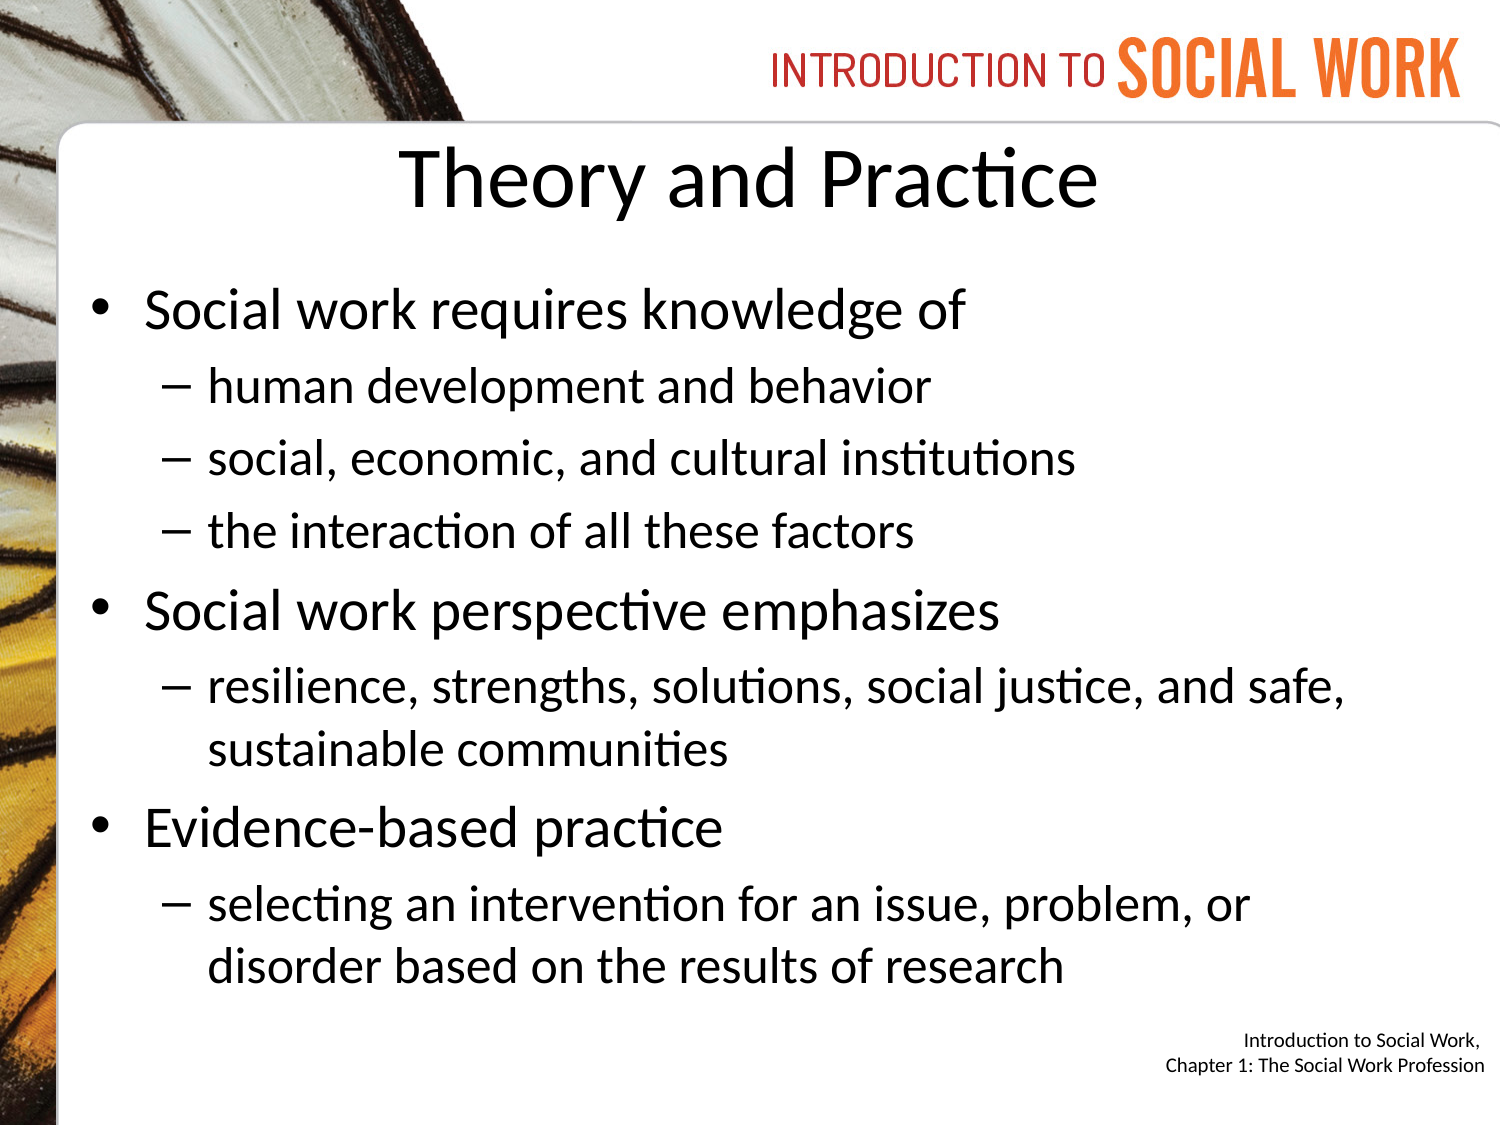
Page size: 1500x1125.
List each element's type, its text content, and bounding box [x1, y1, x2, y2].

picture [0, 0, 1500, 1125]
title Theory and Practice [75, 112, 1425, 233]
text_box Introduction to Social Work, Chapter 1: The Social Work Profession [749, 1018, 1500, 1084]
list Social work requires knowledge of human development and behavior social, economic, and cultural institutions the interaction of all these factors Social work perspective emphasizes resilience, strengths, solutions, social justice, and safe, sustainable communities Evidence-based practice selecting an intervention for an issue, problem, or disorder based on the results of research [75, 262, 1425, 1005]
